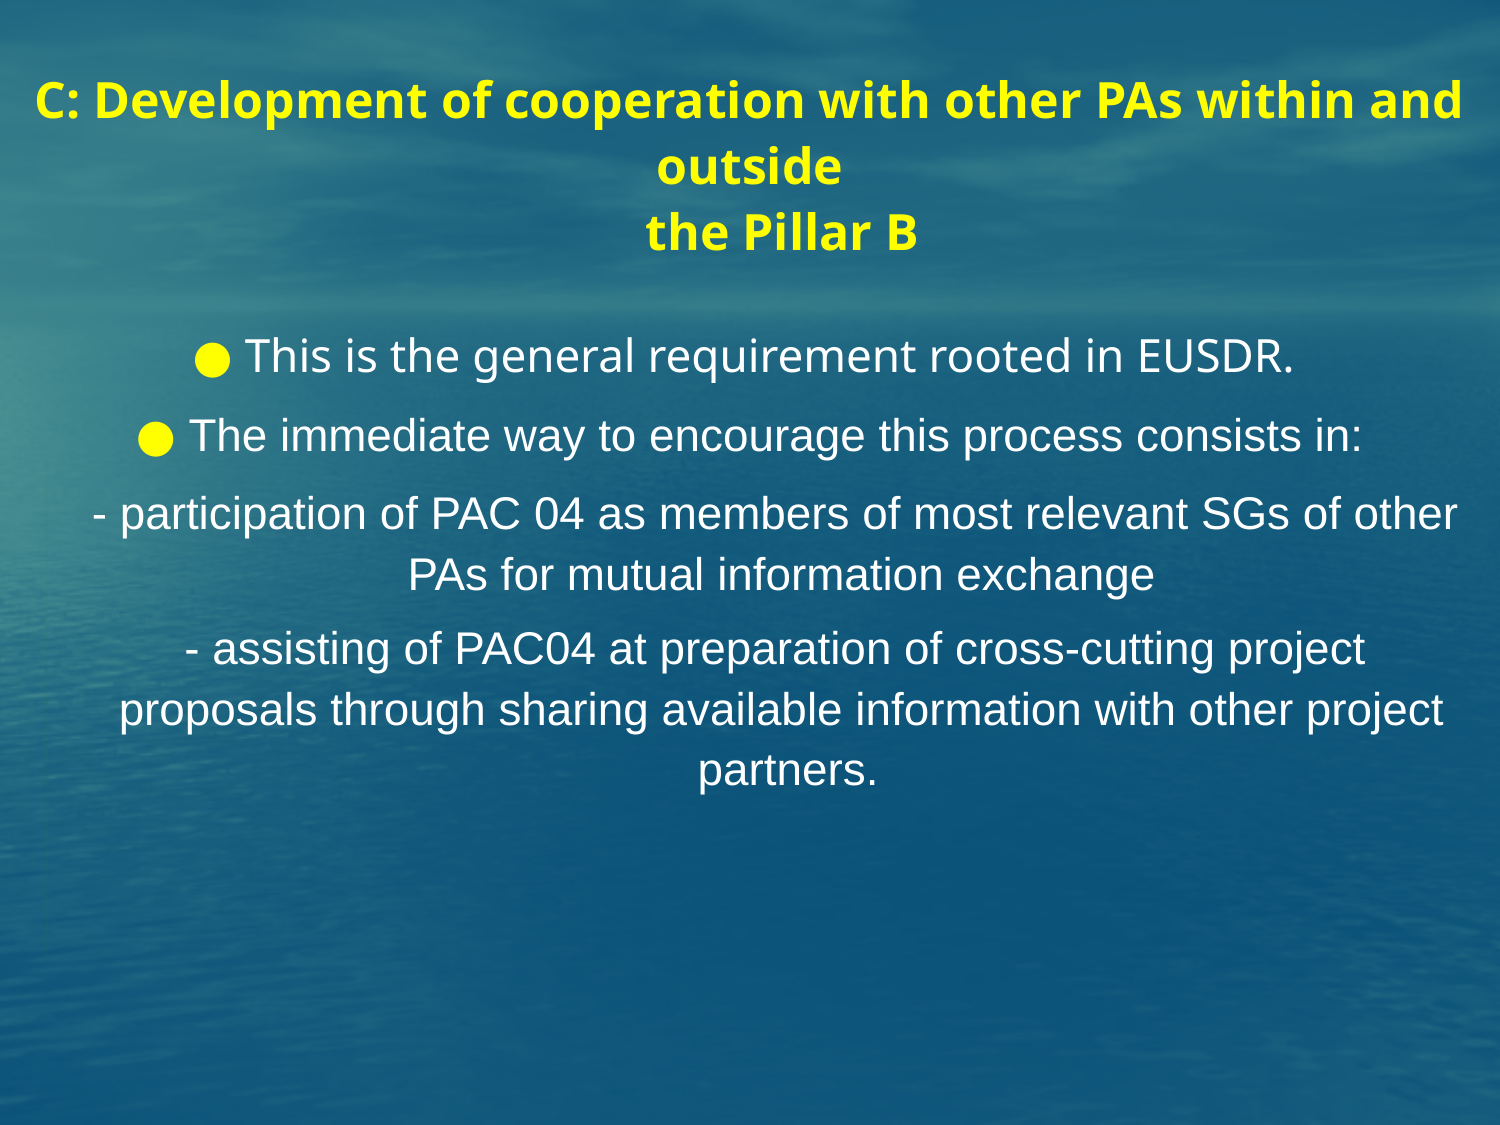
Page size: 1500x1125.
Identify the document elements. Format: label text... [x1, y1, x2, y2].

subtitle C: Development of cooperation with other PAs within and outside the Pillar B ● This is the general requirement rooted in EUSDR. ● The immediate way to encourage this process consists in: - participation of PAC 04 as members of most relevant SGs of other PAs for mutual information exchange - assisting of PAC04 at preparation of cross-cutting project proposals through sharing available information with other project partners. [0, 0, 1500, 1125]
